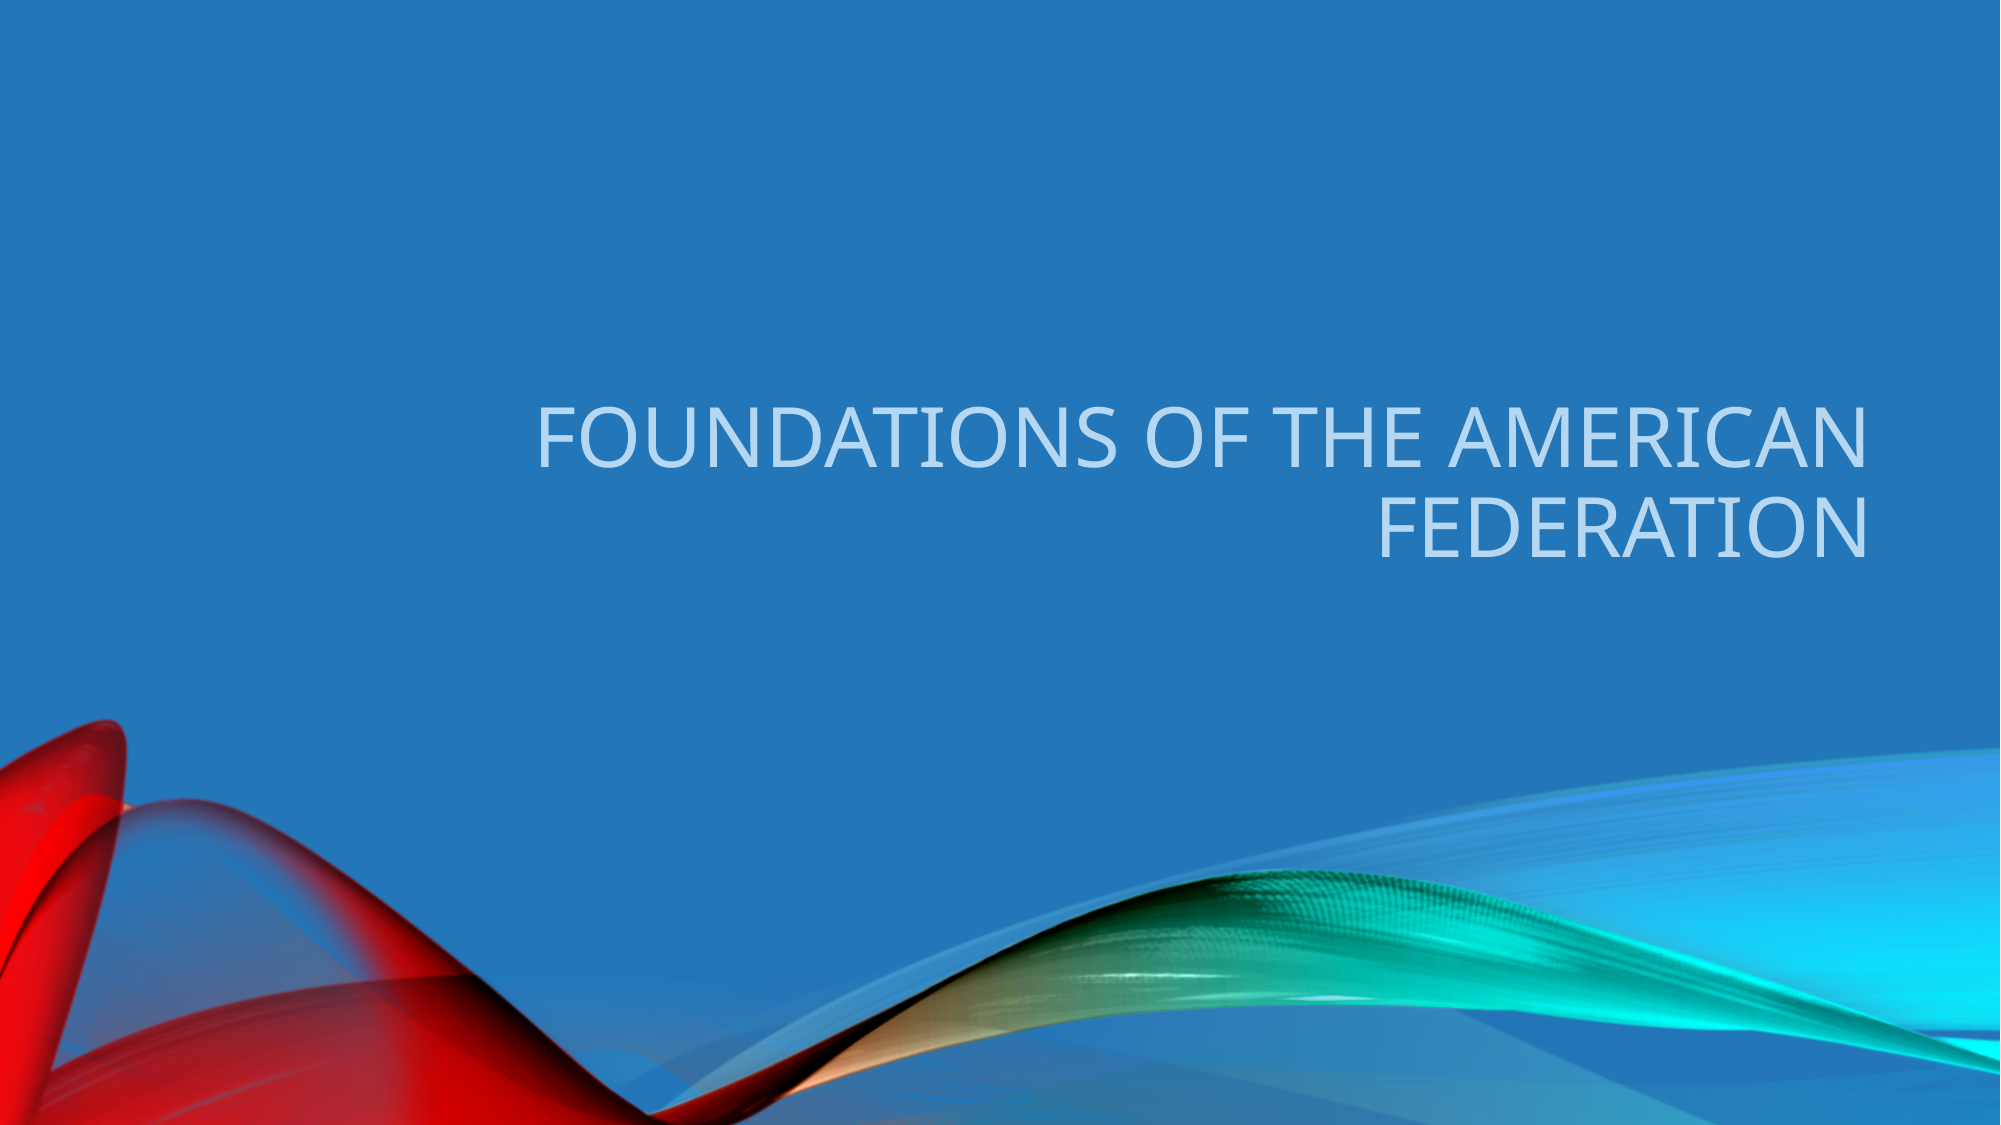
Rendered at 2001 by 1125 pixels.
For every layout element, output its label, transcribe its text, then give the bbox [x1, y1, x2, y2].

picture [0, 717, 2000, 1125]
title Foundations of the American Federation [112, 123, 1888, 584]
